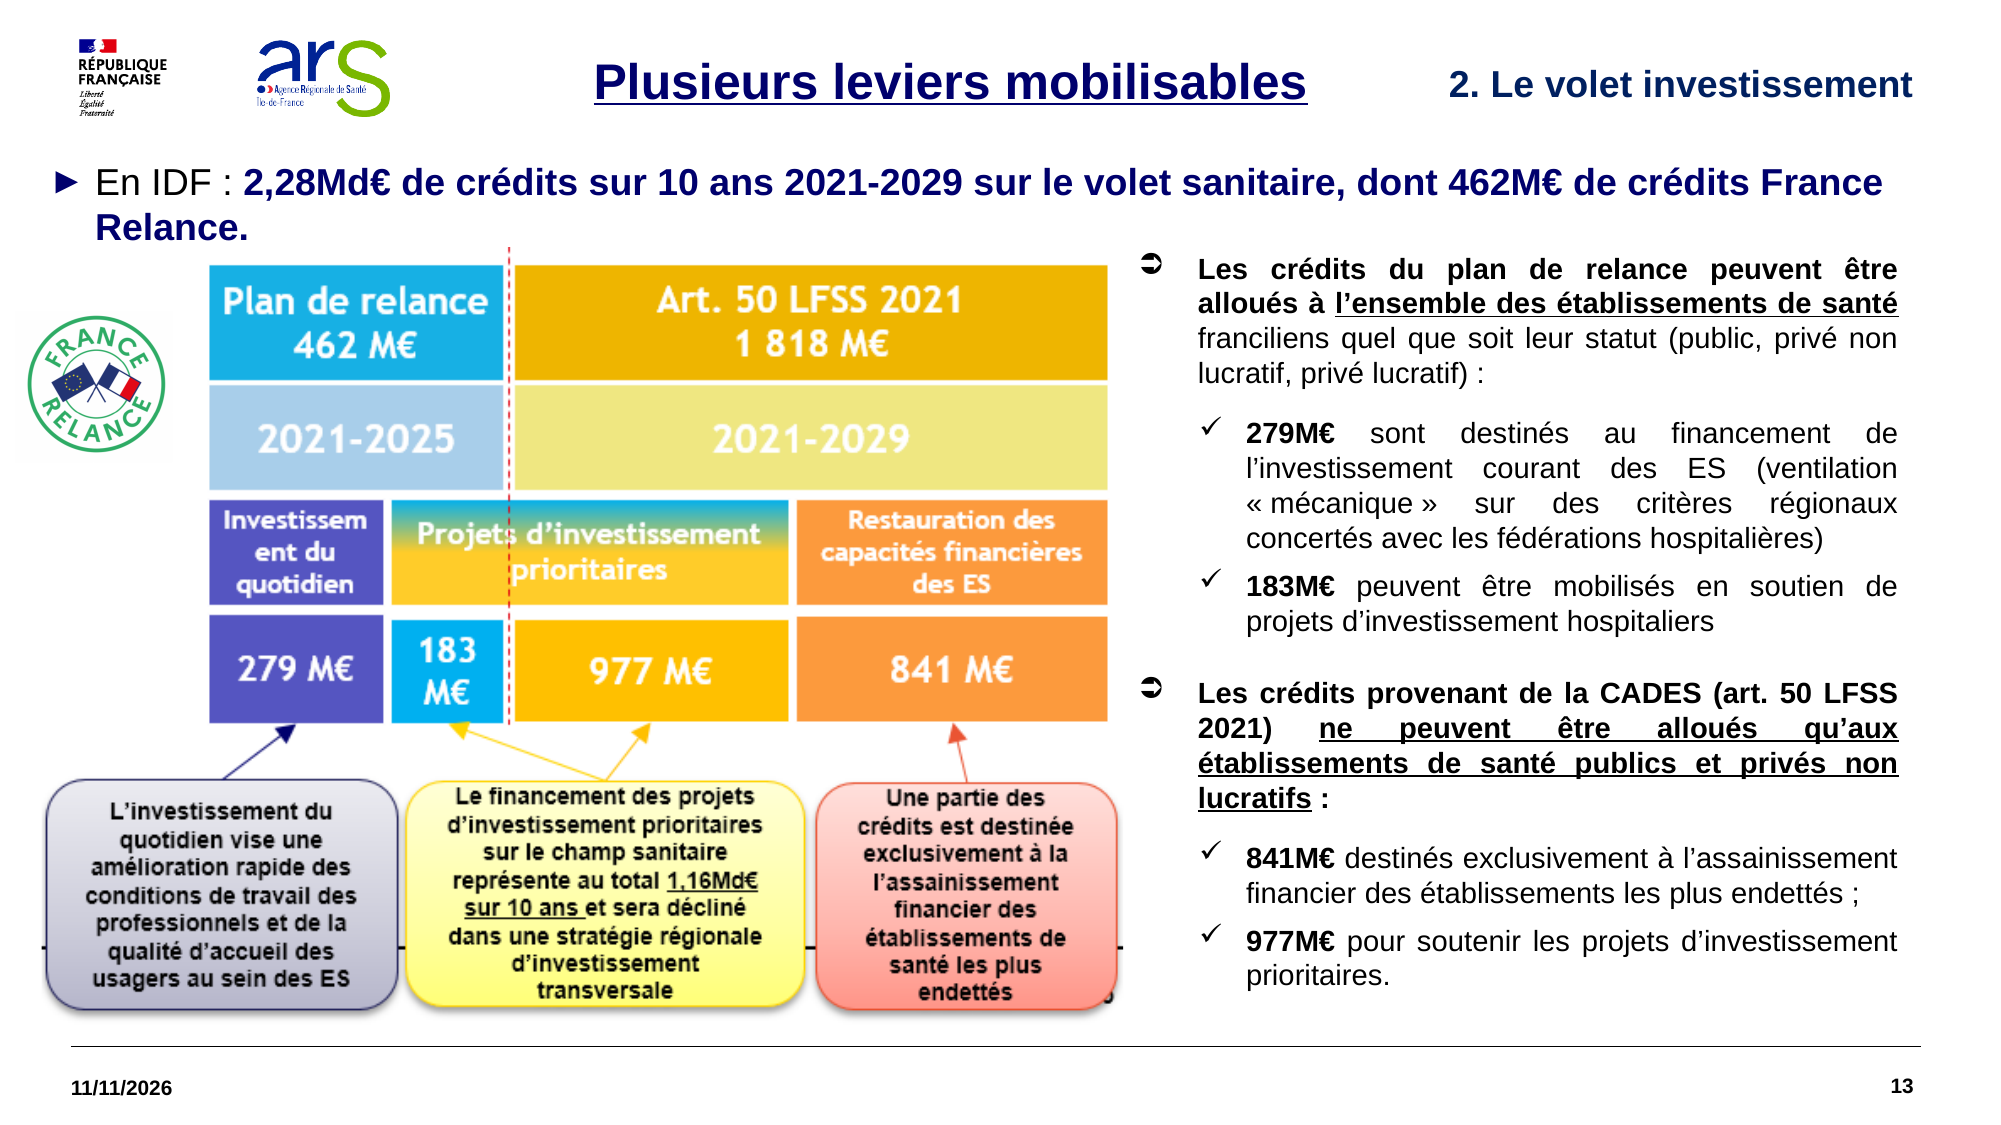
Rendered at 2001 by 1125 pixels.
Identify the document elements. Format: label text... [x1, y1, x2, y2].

footer 2. Le volet investissement [627, 42, 1914, 122]
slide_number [70, 1049, 327, 1125]
slide_number 13 [1618, 1046, 1914, 1125]
text_box Les crédits du plan de relance peuvent être alloués à l’ensemble des établissements de santé franciliens quel que soit leur statut (public, privé non lucratif, privé lucratif) : 279M€ sont destinés au financement de l’investissement courant des ES (ventilation « mécanique » sur des critères régionaux concertés avec les fédérations hospitalières) 183M€ peuvent être mobilisés en soutien de projets d’investissement hospitaliers Les crédits provenant de la CADES (art. 50 LFSS 2021) ne peuvent être alloués qu’aux établissements de santé publics et privés non lucratifs : 841M€ destinés exclusivement à l’assainissement financier des établissements les plus endettés ; 977M€ pour soutenir les projets d’investissement prioritaires. [1109, 242, 1914, 1000]
text_box En IDF : 2,28Md€ de crédits sur 10 ans 2021-2029 sur le volet sanitaire, dont 462M€ de crédits France Relance. [31, 149, 1916, 258]
title Plusieurs leviers mobilisables [0, 24, 1324, 143]
picture [15, 247, 1124, 1031]
